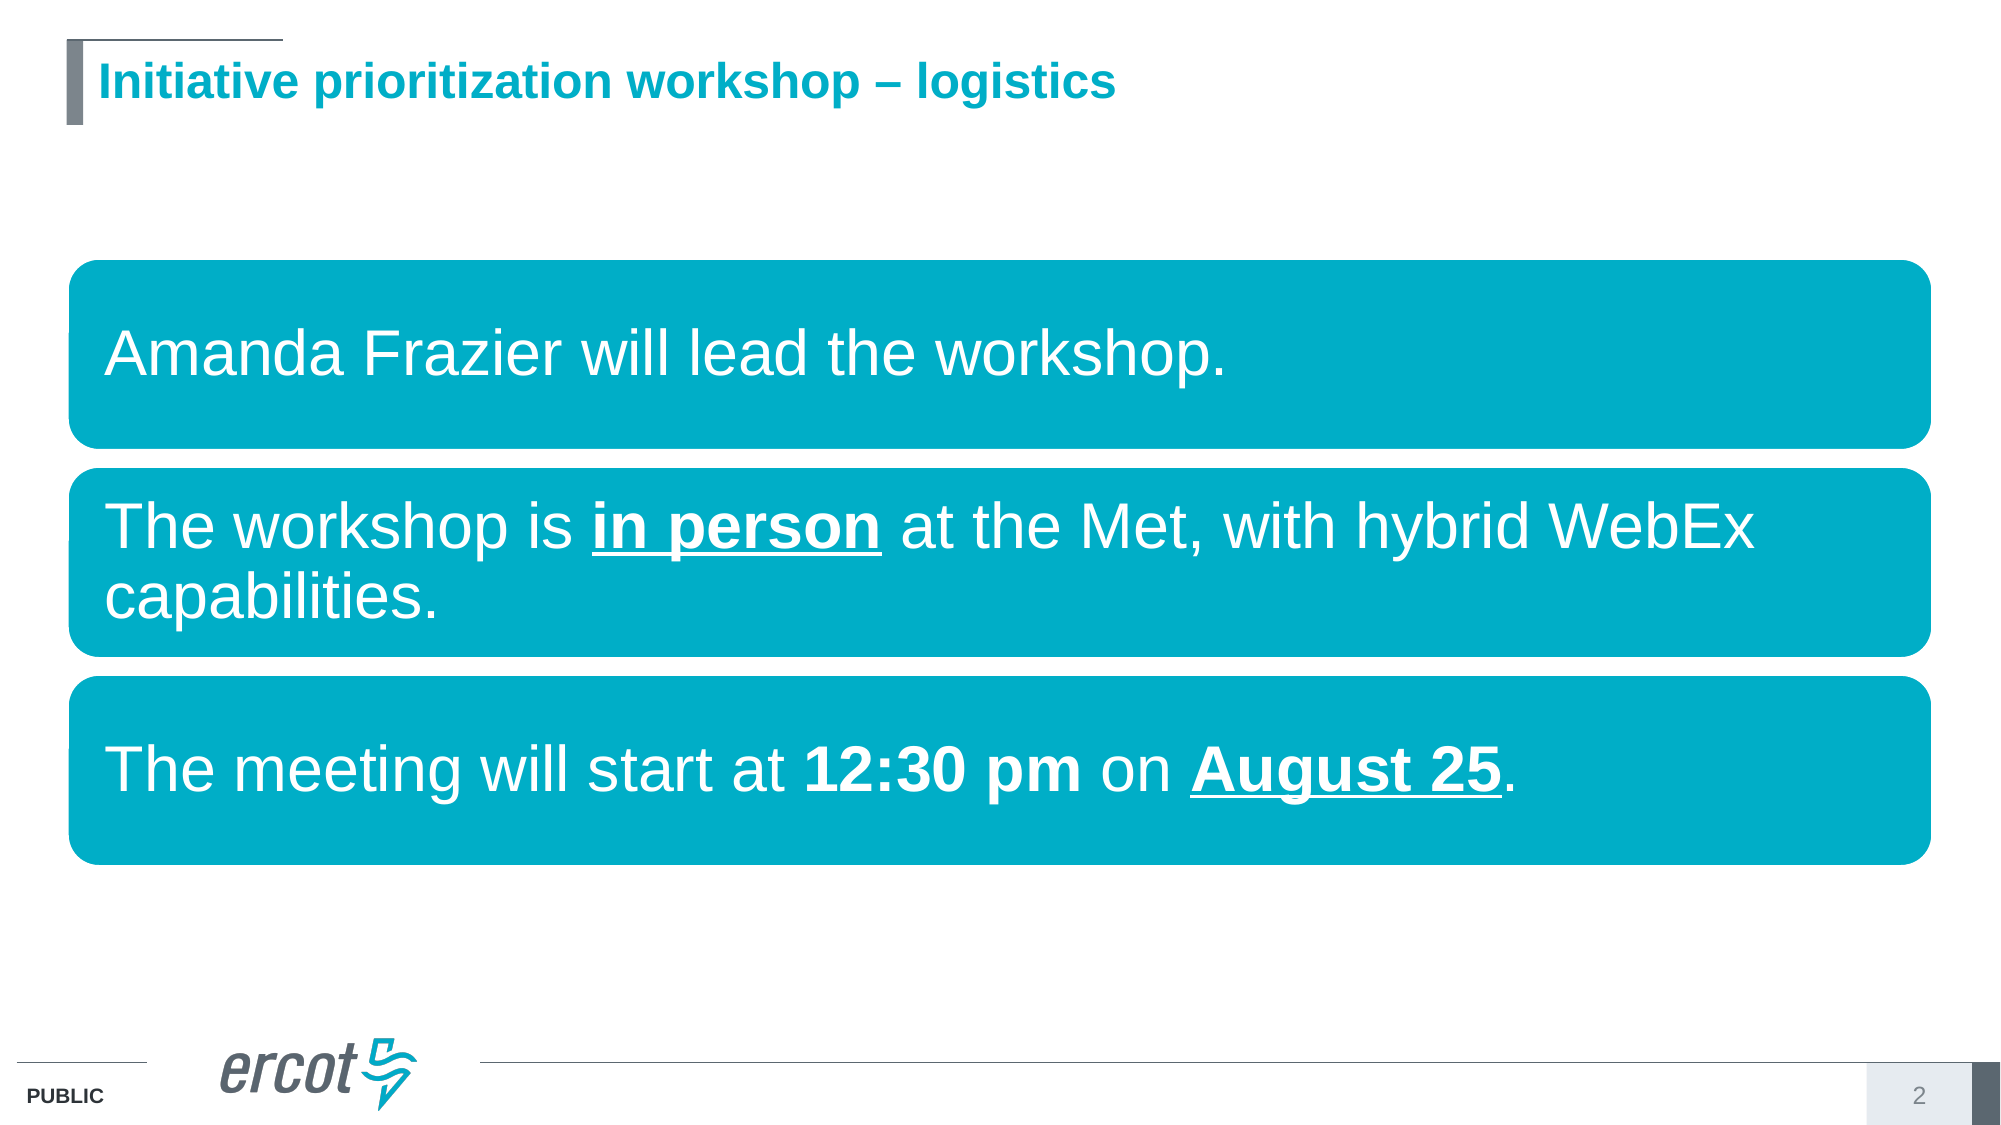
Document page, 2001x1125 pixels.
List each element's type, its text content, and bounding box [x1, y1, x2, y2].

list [66, 247, 1934, 878]
picture [215, 1032, 421, 1117]
slide_number 2 [1866, 1076, 1973, 1113]
title Initiative prioritization workshop – logistics [83, 41, 1950, 127]
